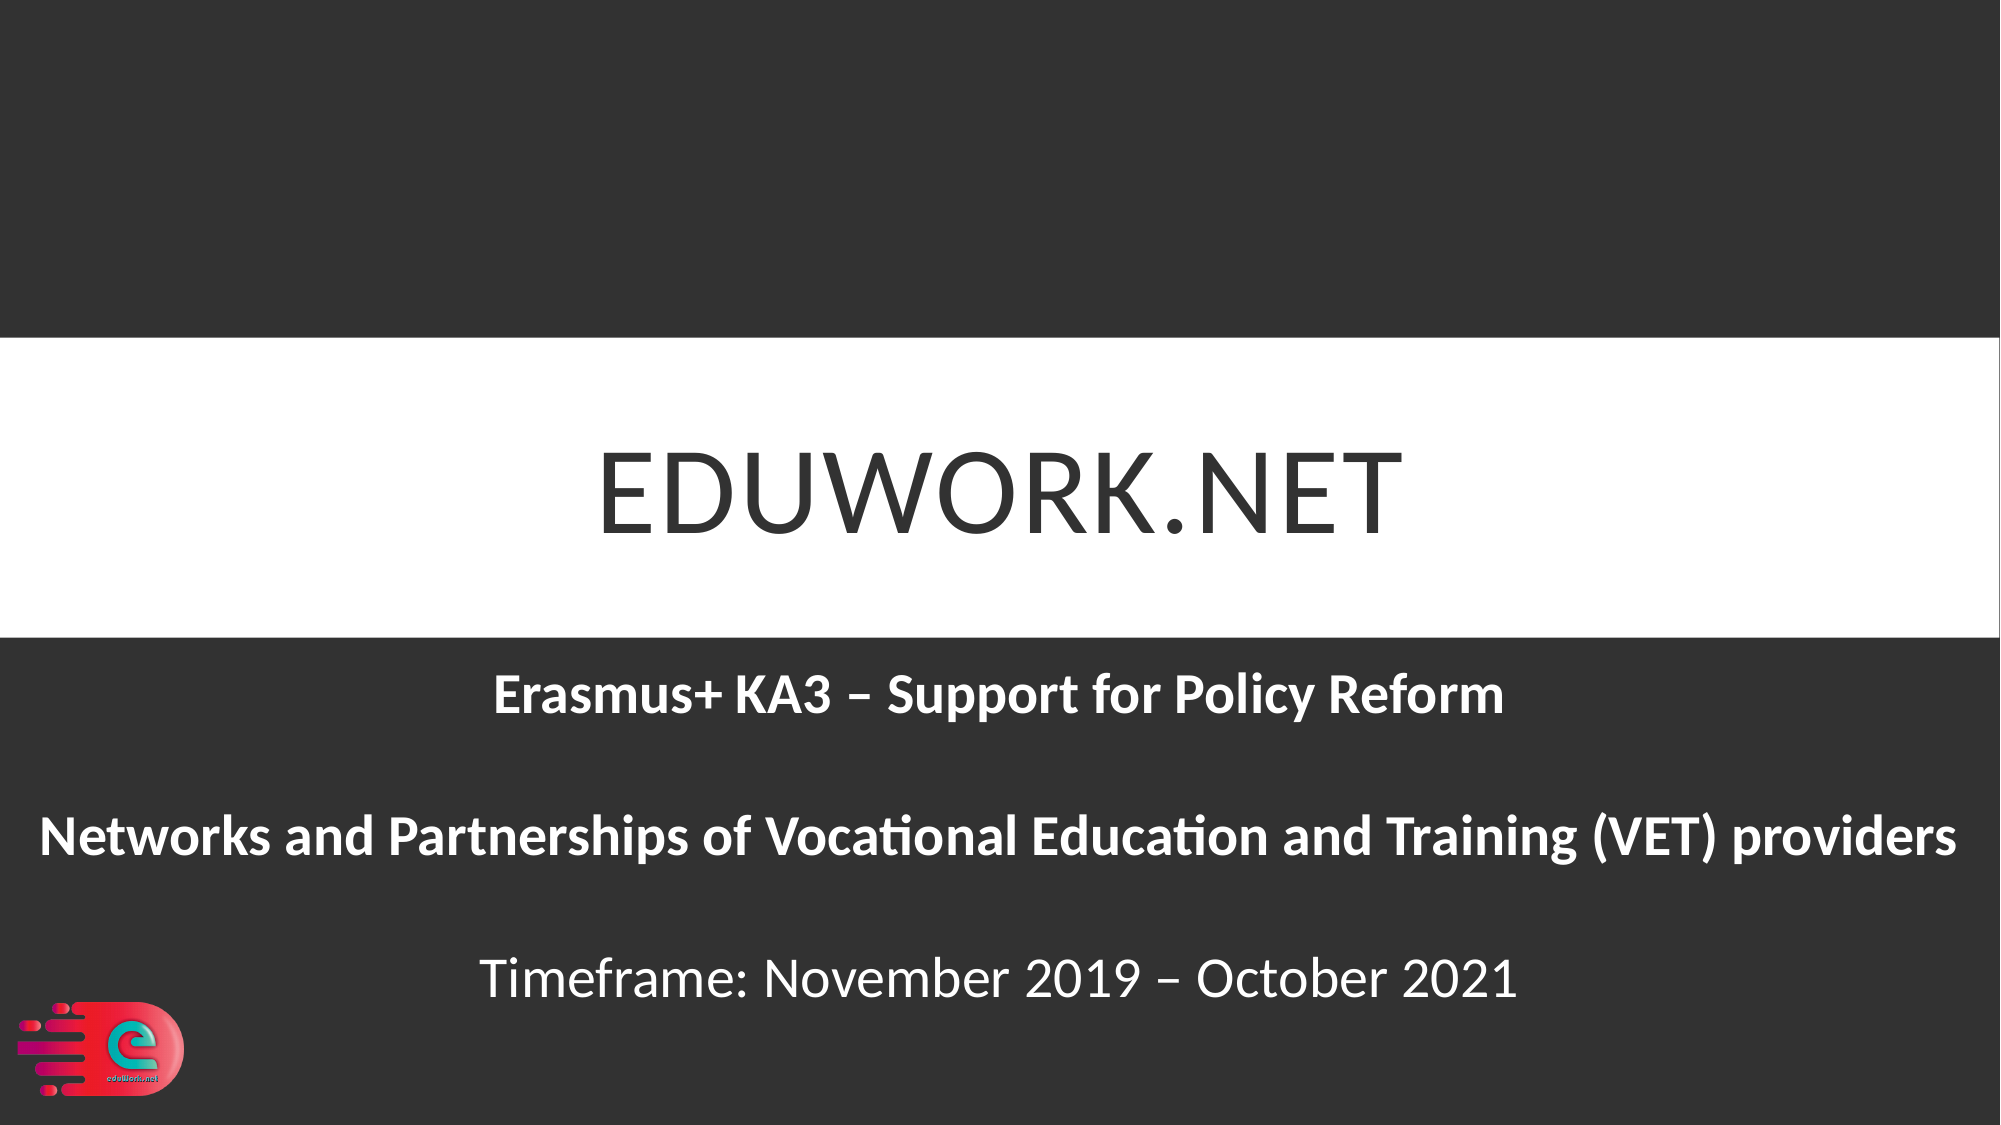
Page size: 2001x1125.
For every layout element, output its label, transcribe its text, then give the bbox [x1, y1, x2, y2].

title Eduwork.Net [0, 355, 2000, 641]
subtitle Erasmus+ KA3 – Support for Policy Reform Networks and Partnerships of Vocational Education and Training (VET) providers Timeframe: November 2019 – October 2021 [0, 655, 2000, 1046]
picture [17, 1046, 184, 1096]
